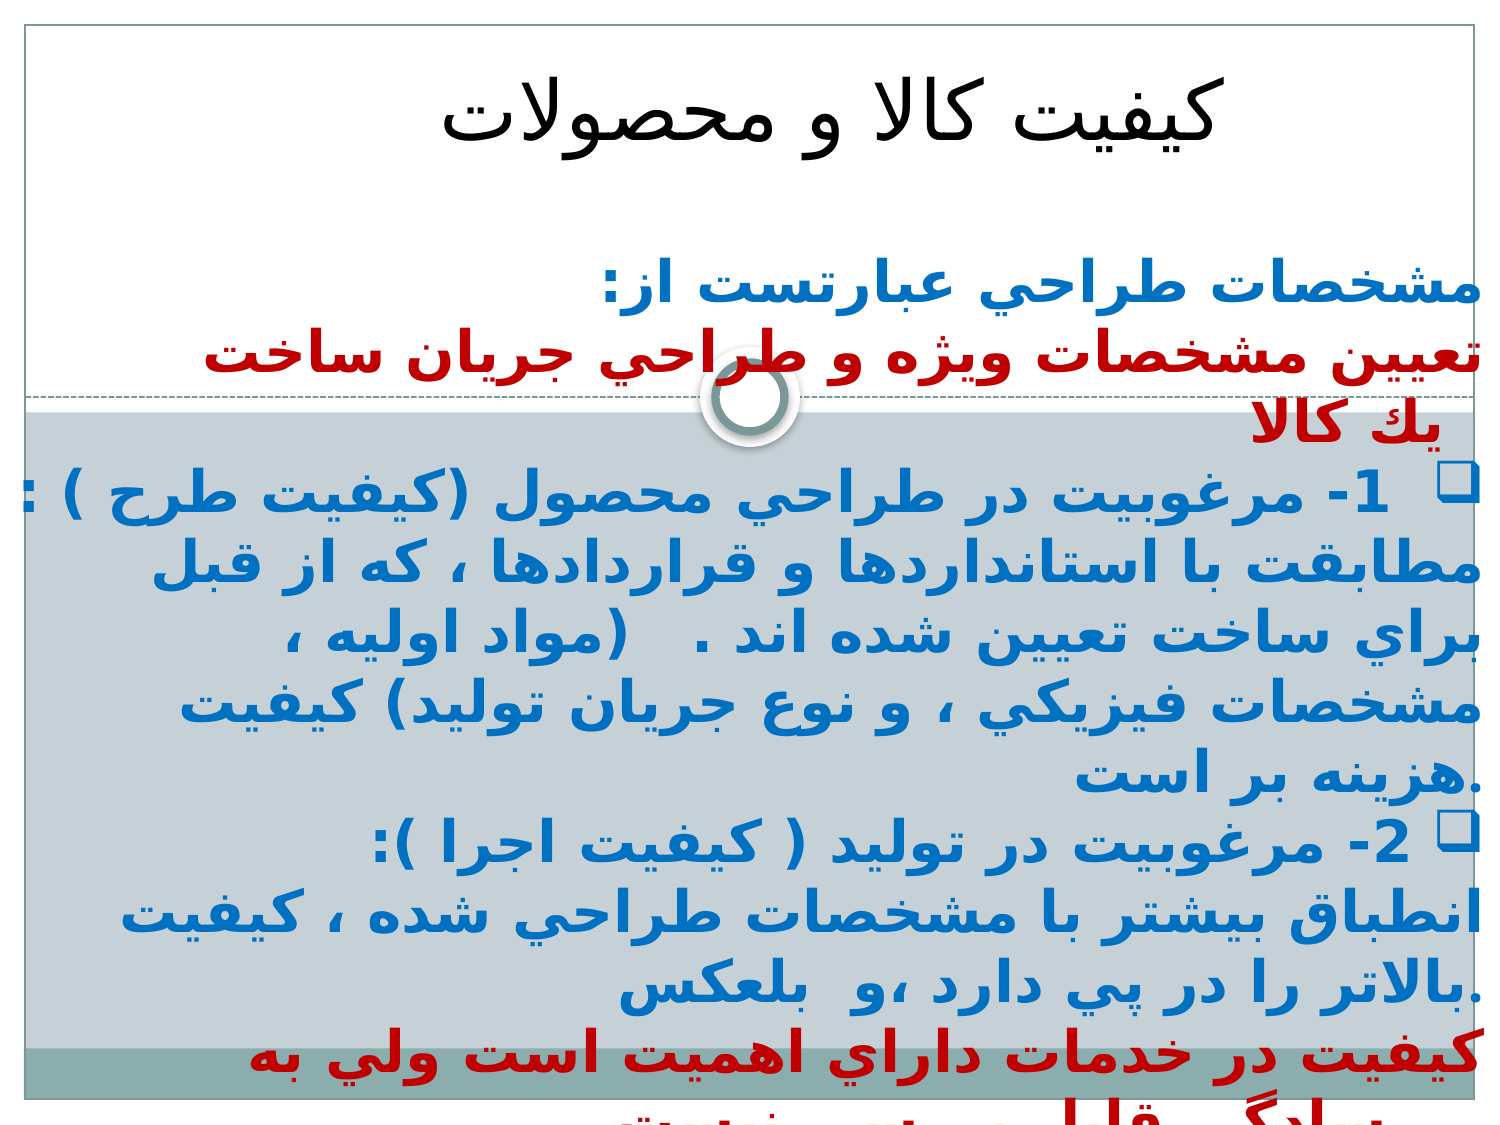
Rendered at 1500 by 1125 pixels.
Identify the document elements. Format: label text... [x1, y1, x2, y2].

text_box مشخصات طراحي عبارتست از: تعيين مشخصات ويژه و طراحي جريان ساخت يك كالا 1- مرغوبيت در طراحي محصول (كيفيت طرح ) : مطابقت با استانداردها و قراردادها ، كه از قبل براي ساخت تعيين شده اند . (مواد اوليه ، مشخصات فيزيكي ، و نوع جريان توليد) كيفيت هزينه بر است. 2- مرغوبيت در توليد ( كيفيت اجرا ): انطباق بيشتر با مشخصات طراحي شده ، كيفيت بالاتر را در پي دارد ،و بلعكس. كيفيت در خدمات داراي اهميت است ولي به سادگي قابل بررسي نيست . [0, 236, 1500, 1125]
text_box كيفيت كالا و محصولات [425, 50, 1267, 165]
